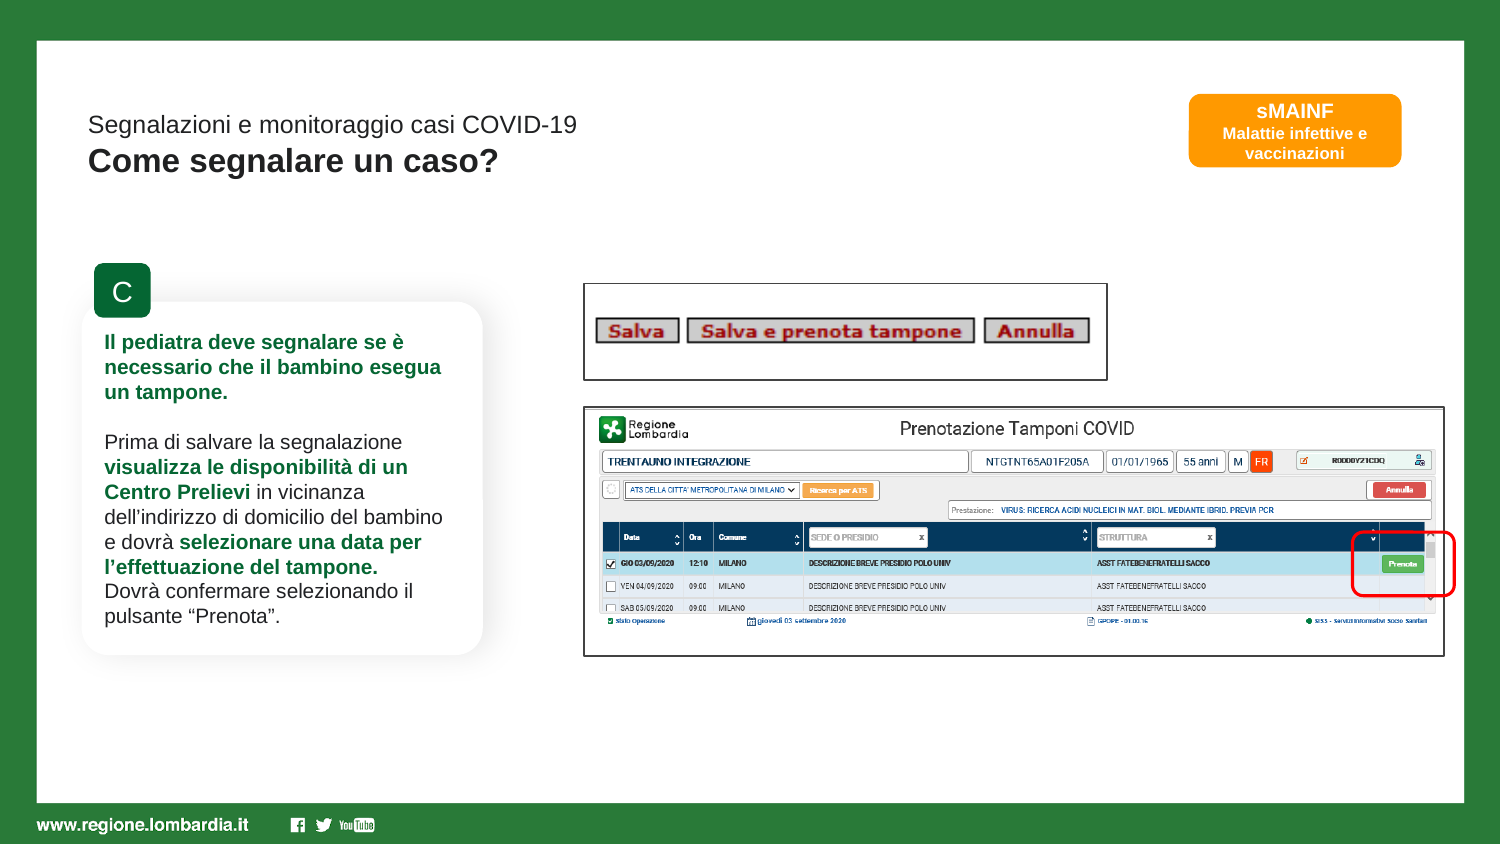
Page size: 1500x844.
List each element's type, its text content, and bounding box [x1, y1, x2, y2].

text_box C [94, 263, 151, 318]
text_box sMAINF Malattie infettive e vaccinazioni [1188, 93, 1402, 168]
text_box Segnalazioni e monitoraggio casi COVID-19 Come segnalare un caso? [72, 93, 609, 189]
picture [0, 0, 1500, 844]
text_box [1449, 533, 1455, 595]
text_box Il pediatra deve segnalare se è necessario che il bambino esegua un tampone. Prima di salvare la segnalazione visualizza le disponibilità di un Centro Prelievi in vicinanza dell’indirizzo di domicilio del bambino e dovrà selezionare una data per l’effettuazione del tampone. Dovrà confermare selezionando il pulsante “Prenota”. [81, 301, 483, 656]
